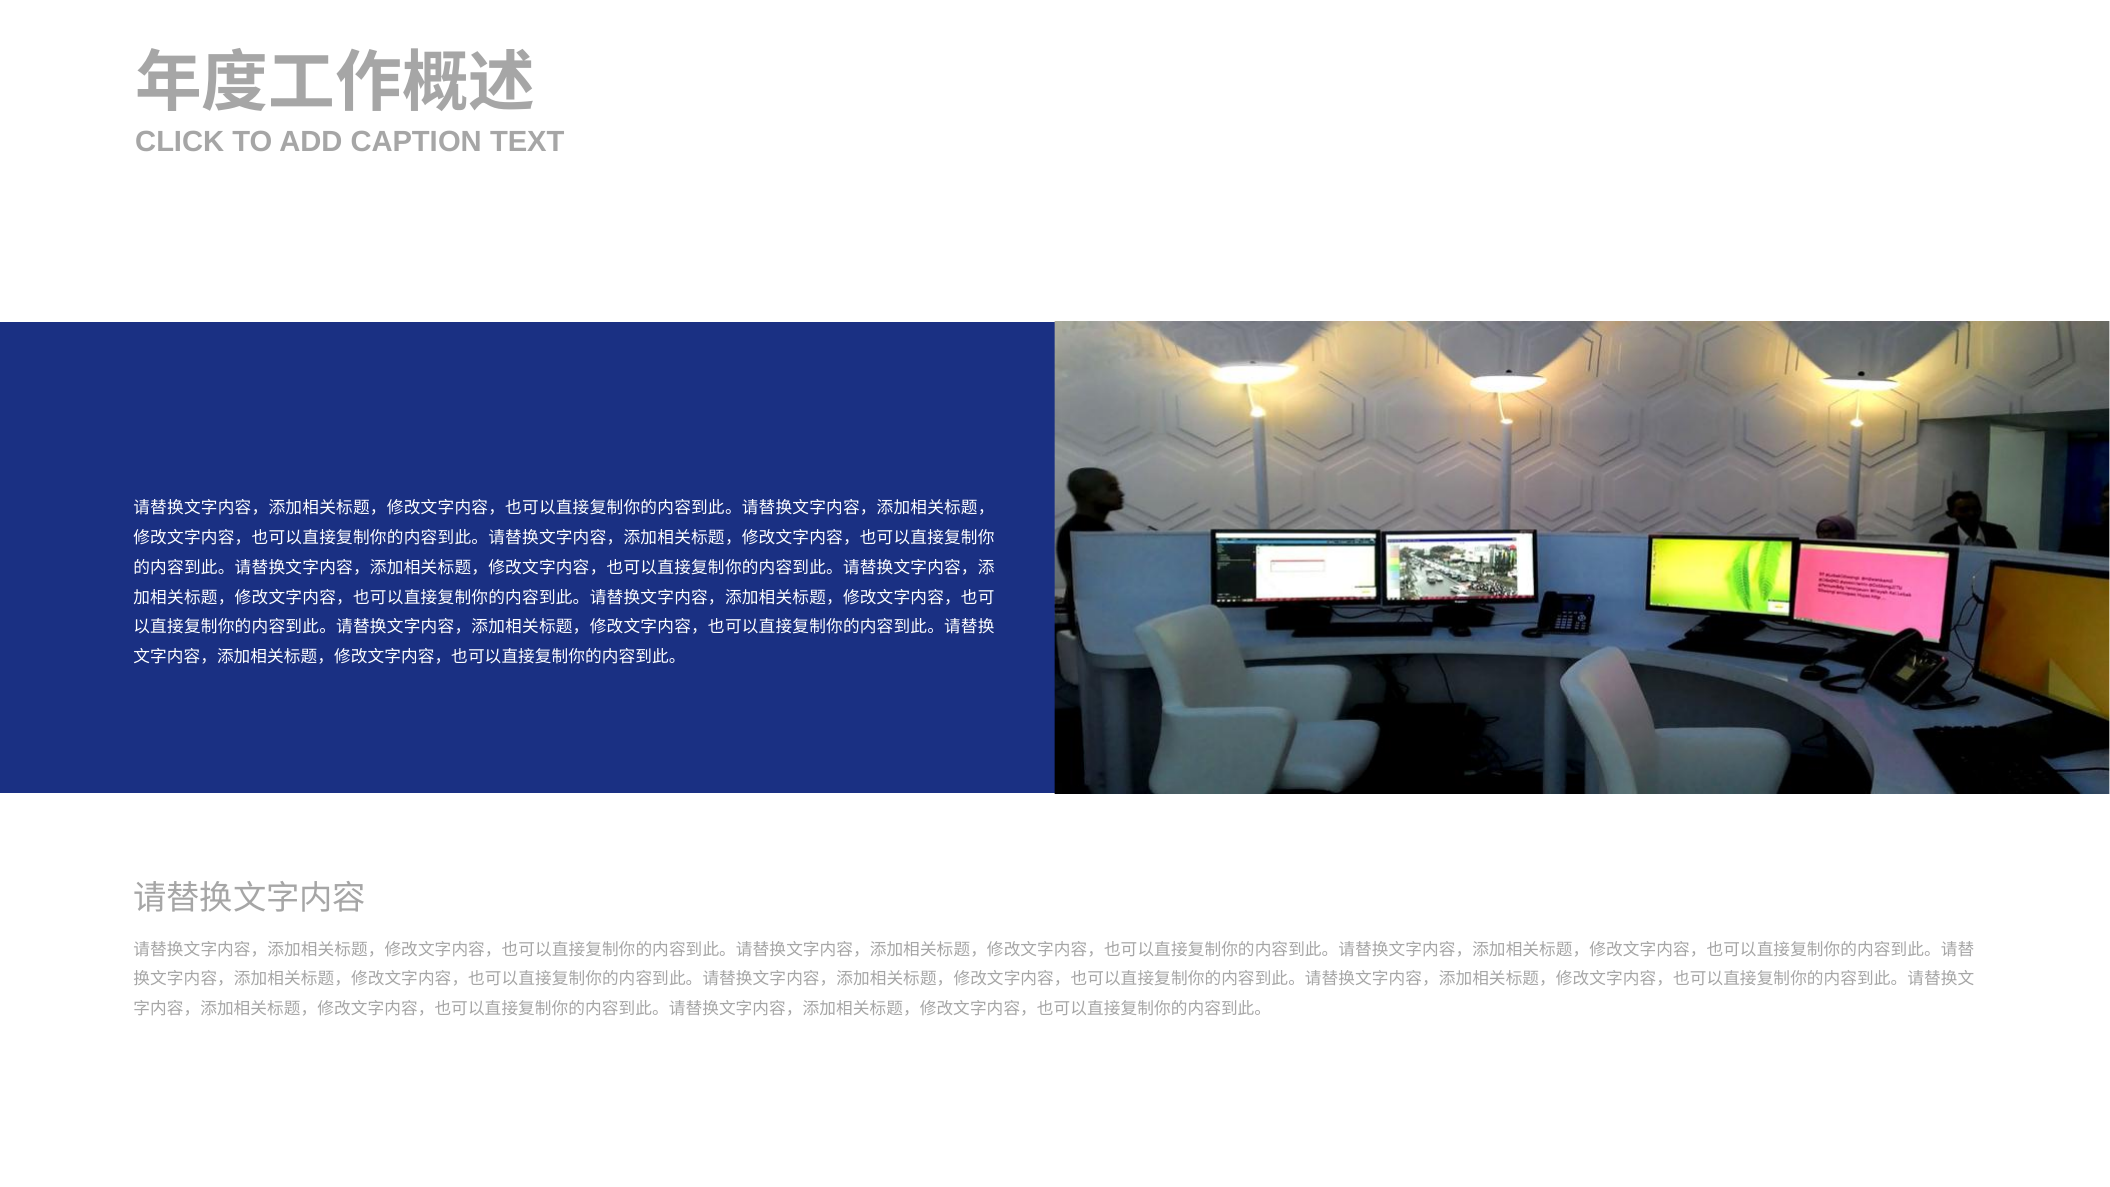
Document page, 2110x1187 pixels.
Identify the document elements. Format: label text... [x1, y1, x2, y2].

text_box [0, 321, 1054, 794]
text_box CLICK TO ADD CAPTION TEXT [135, 122, 596, 158]
text_box 请替换文字内容，添加相关标题，修改文字内容，也可以直接复制你的内容到此。请替换文字内容，添加相关标题，修改文字内容，也可以直接复制你的内容到此。请替换文字内容，添加相关标题，修改文字内容，也可以直接复制你的内容到此。请替换文字内容，添加相关标题，修改文字内容，也可以直接复制你的内容到此。请替换文字内容，添加相关标题，修改文字内容，也可以直接复制你的内容到此。请替换文字内容，添加相关标题，修改文字内容，也可以直接复制你的内容到此。请替换文字内容，添加相关标题，修改文字内容，也可以直接复制你的内容到此。请替换文字内容，添加相关标题，修改文字内容，也可以直接复制你的内容到此。 [133, 486, 996, 667]
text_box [133, 876, 1977, 1020]
text_box [1054, 321, 2110, 794]
text_box 年度工作概述 [135, 38, 596, 119]
